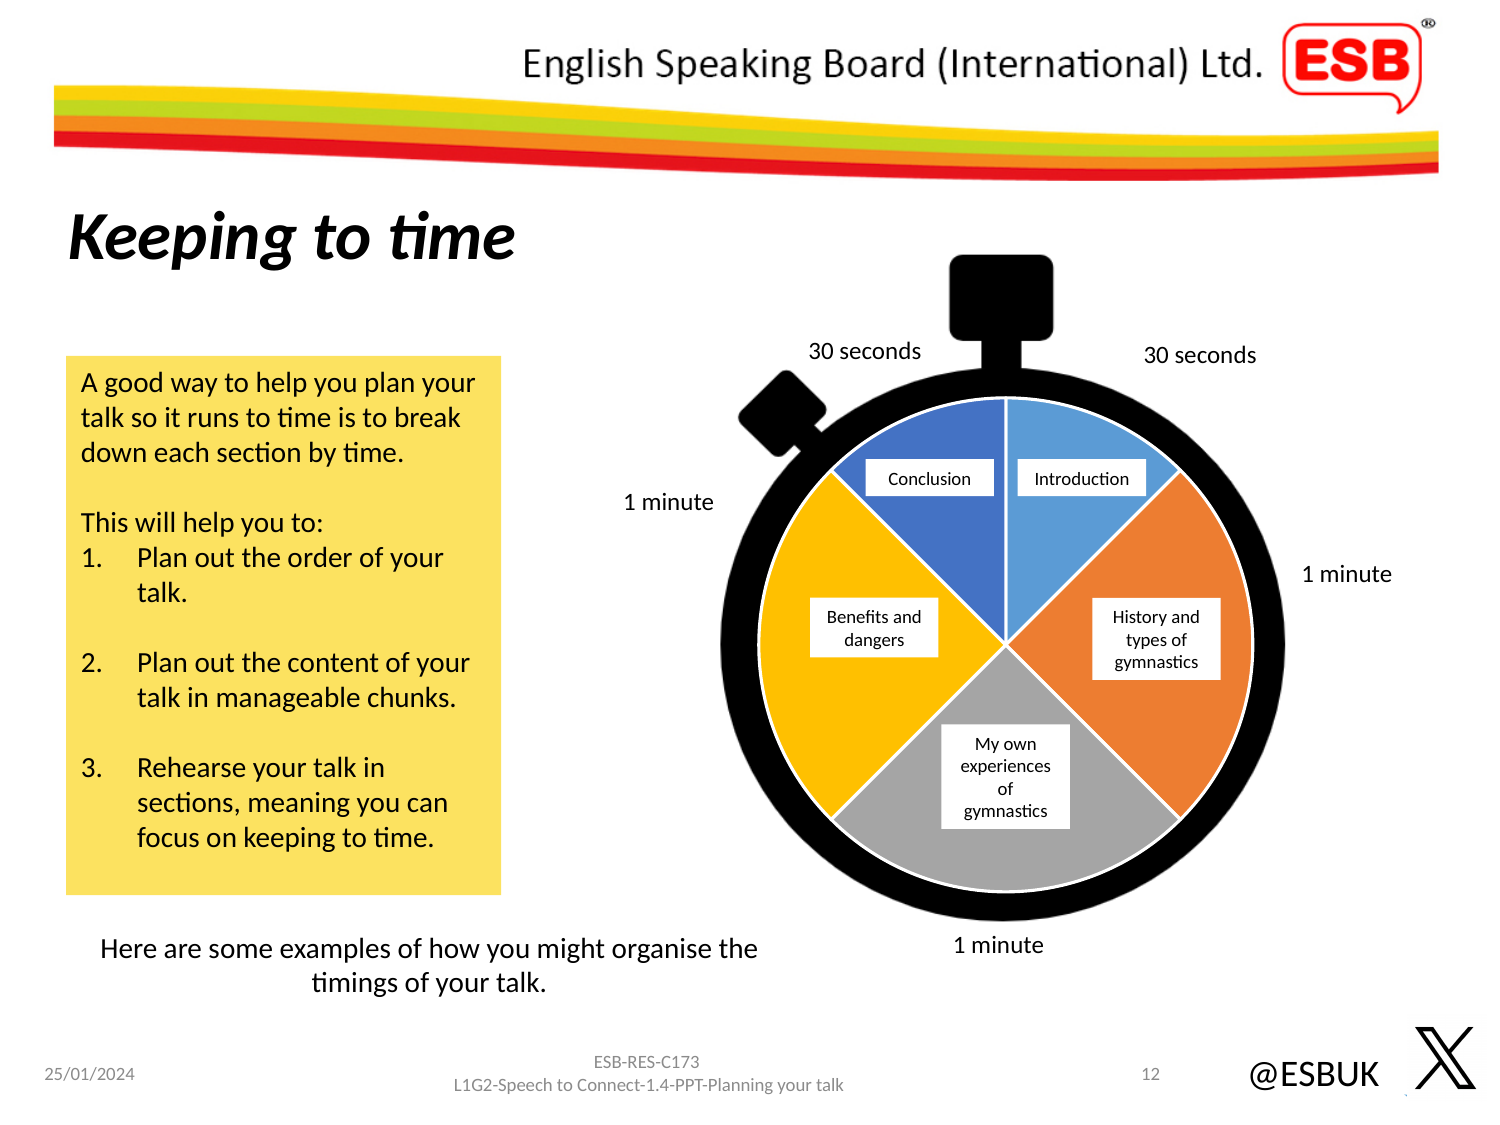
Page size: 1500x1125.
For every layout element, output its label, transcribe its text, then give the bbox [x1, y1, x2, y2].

text_box A good way to help you plan your talk so it runs to time is to break down each section by time. This will help you to: Plan out the order of your talk. Plan out the content of your talk in manageable chunks. Rehearse your talk in sections, meaning you can focus on keeping to time. [66, 355, 502, 896]
title Keeping to time [53, 160, 1347, 315]
picture [1404, 1014, 1487, 1102]
slide_number 12 [930, 1042, 1176, 1103]
picture [0, 0, 1500, 189]
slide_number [29, 1042, 367, 1103]
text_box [595, 224, 1417, 972]
footer ESB-RES-C173 L1G2-Speech to Connect-1.4-PPT-Planning your talk [395, 1042, 902, 1103]
text_box Here are some examples of how you might organise the timings of your talk. [66, 921, 793, 1007]
